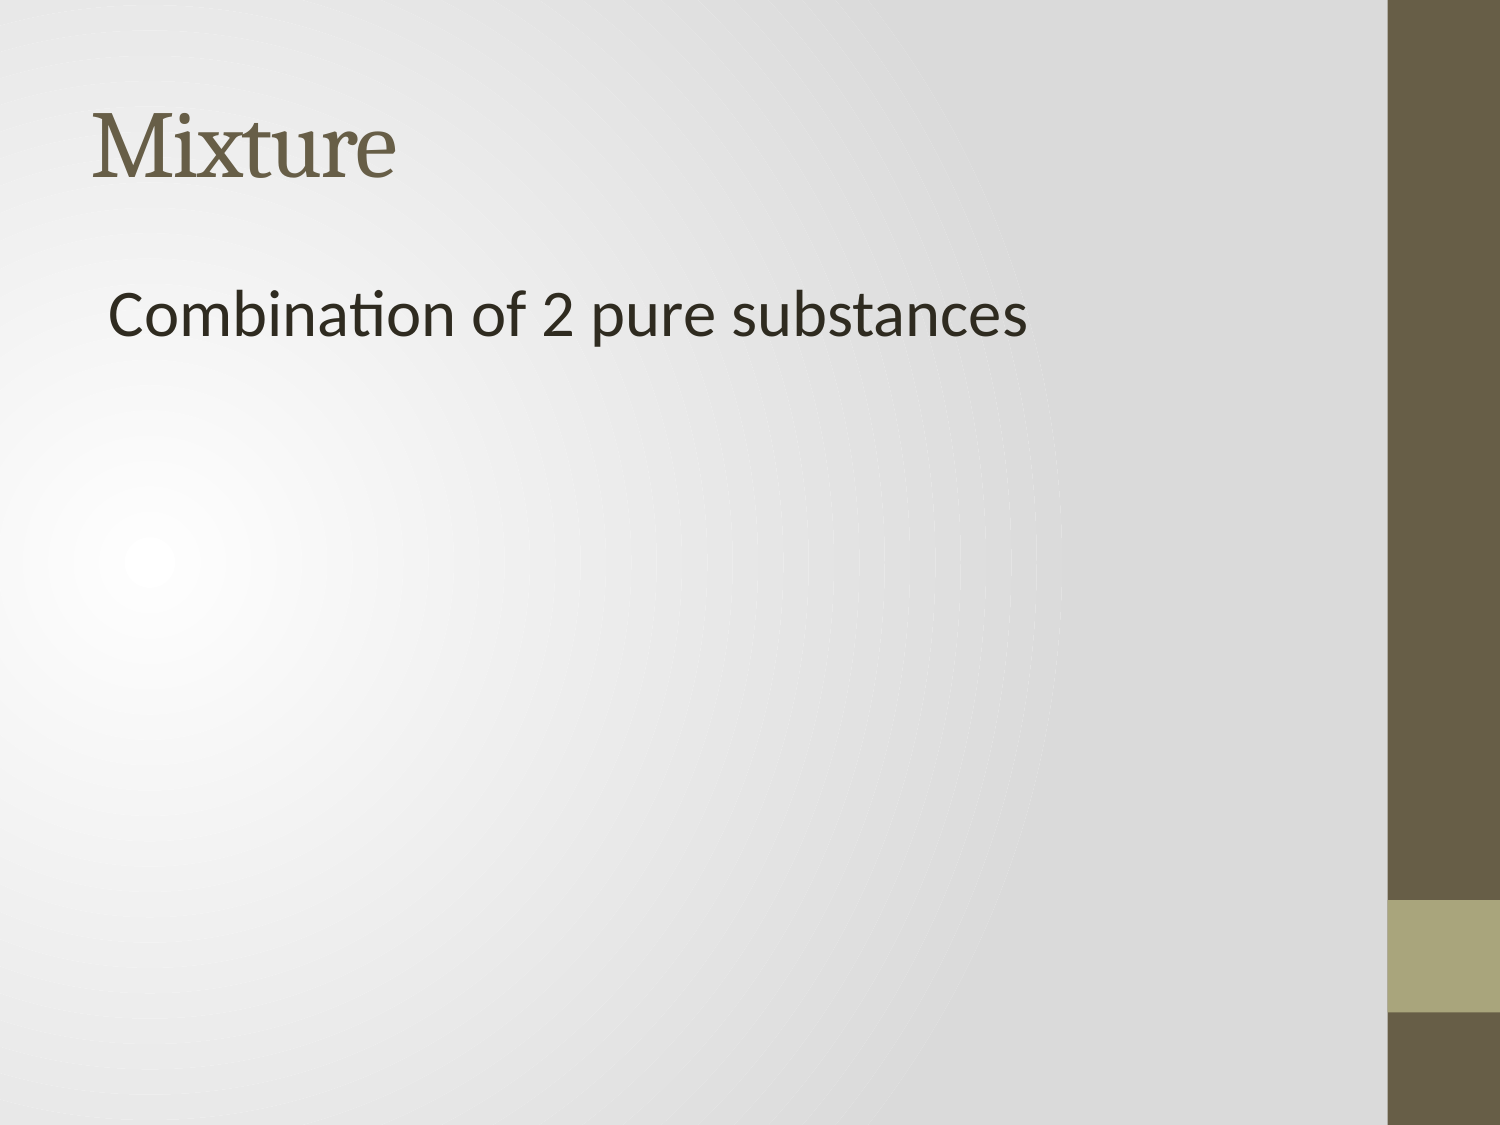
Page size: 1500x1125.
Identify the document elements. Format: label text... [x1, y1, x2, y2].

title Mixture [75, 45, 1325, 233]
list Combination of 2 pure substances [75, 262, 1325, 1050]
